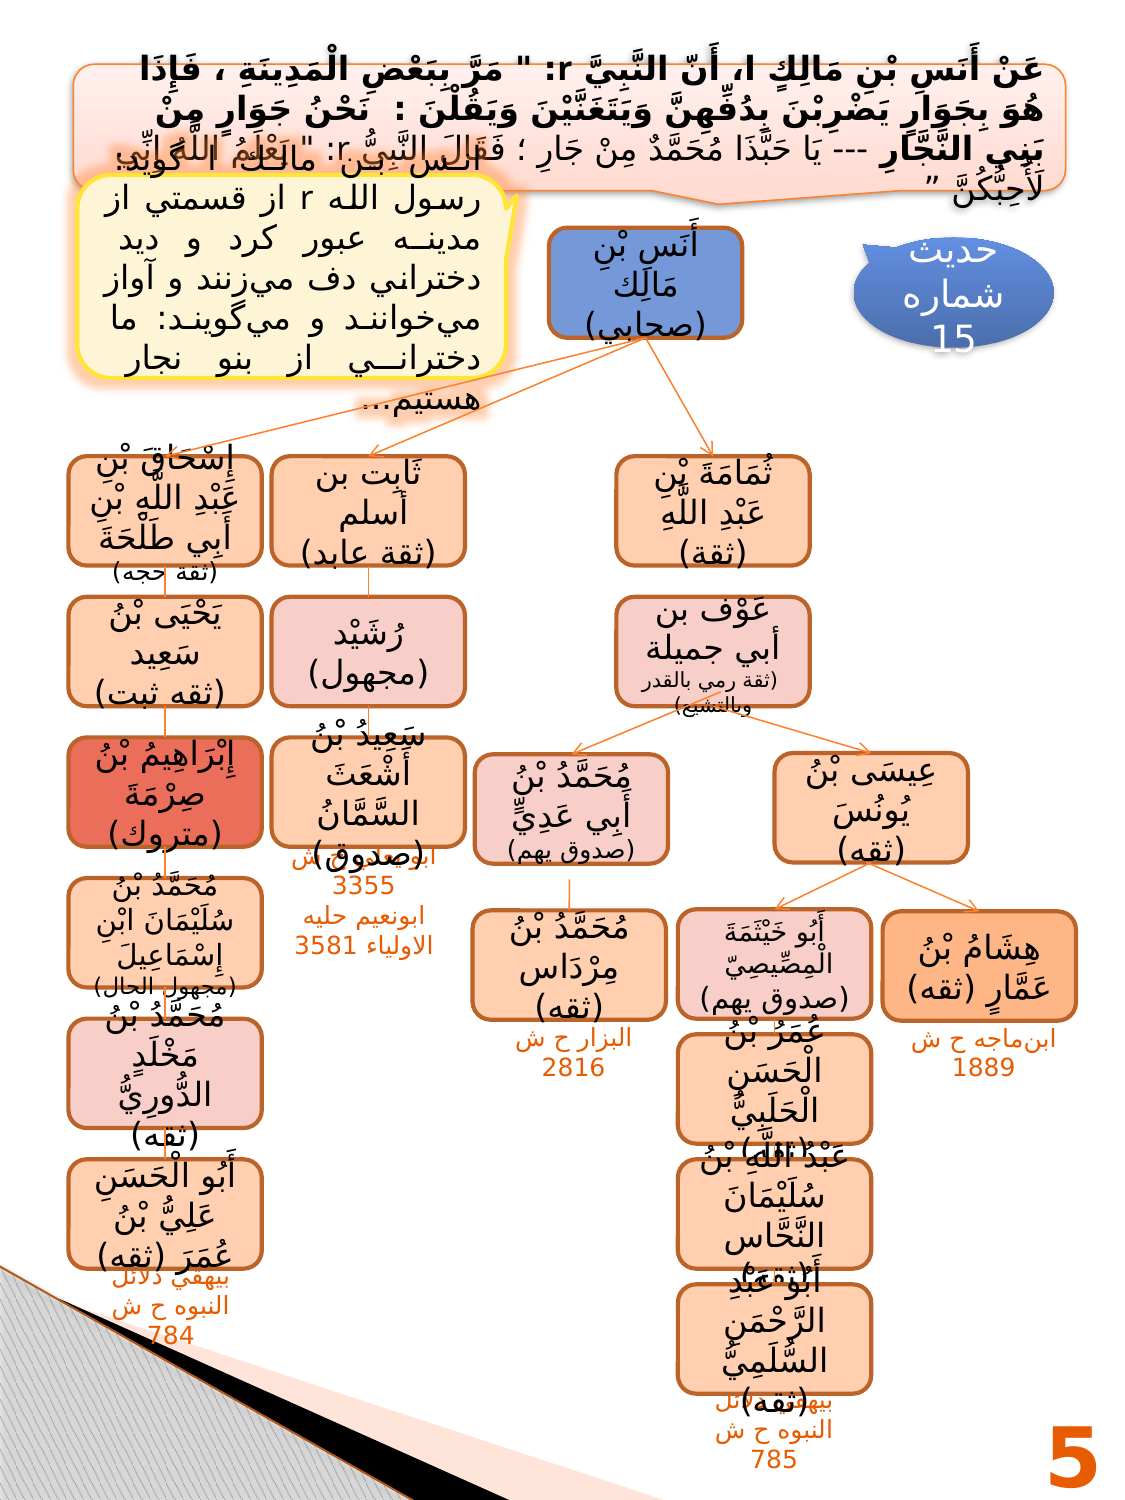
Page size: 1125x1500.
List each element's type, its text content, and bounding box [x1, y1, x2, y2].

text_box إِسْحَاقَ بْنِ عَبْدِ اللَّهِ بْنِ أَبِي طَلْحَةَ (ثقة حجه) [66, 454, 264, 568]
text_box مُحَمَّدُ بْنُ مِرْدَاس (ثقه) [470, 908, 669, 1022]
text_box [768, 650, 816, 810]
text_box أَنَسِ بْنِ مَالِك (صحابي) [546, 225, 745, 340]
text_box أَبُو عَبْدِ الرَّحْمَنِ السُّلَمِيُّ (ثقه) [675, 1282, 874, 1396]
text_box يَحْيَى بْنُ سَعِيد (ثقه ثبت) [66, 594, 264, 709]
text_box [799, 837, 847, 935]
text_box بيهقي دلائل النبوه ح ش 785 [671, 1395, 877, 1461]
text_box انس بن مالك ا گويد: رسول الله r از قسمتي از مدينه عبور كرد و ديد دختراني دف مي‌زنند و آواز مي‌خوانند و مي‌گويند: ما دختراني از بنو نجار هستيم... [75, 172, 519, 381]
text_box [614, 648, 678, 798]
text_box مُحَمَّدُ بْنُ أَبِي عَدِيٍّ (صدوق يهم) [472, 752, 671, 866]
text_box إِبْرَاهِيمُ بْنُ صِرْمَةَ (متروك) [66, 735, 264, 849]
text_box سَعِيدُ بْنُ أَشْعَثَ السَّمَّانُ (صدوق) [269, 735, 468, 849]
text_box رُشَيْد (مجهول) [269, 594, 468, 709]
text_box عَوْف بن أبي جميلة (ثقة رمي بالقدر وبالتشيع) [614, 594, 812, 709]
text_box مُحَمَّدُ بْنُ مَخْلَدٍ الدُّورِيُّ (ثقه) [66, 1016, 264, 1131]
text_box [645, 337, 714, 457]
text_box [132, 1352, 399, 1500]
text_box هِشَامُ بْنُ عَمَّارٍ (ثقه) [880, 909, 1079, 1023]
text_box ثَابِت بن أسلم (ثقة عابد) [269, 465, 468, 568]
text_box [164, 337, 366, 457]
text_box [368, 337, 644, 457]
text_box عَبْدُ اللَّهِ بْنُ سُلَيْمَانَ النَّحَّاس (ثقه) [675, 1157, 874, 1271]
text_box عُمَرُ بْنُ الْحَسَنِ الْحَلَبِيُّ (ثقه) [675, 1032, 874, 1146]
text_box ابن‌ماجه ح ش 1889 [881, 1019, 1087, 1085]
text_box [865, 861, 980, 912]
text_box [3, 1276, 68, 1316]
text_box بيهقي دلائل النبوه ح ش 784 [68, 1286, 274, 1352]
text_box أَبُو الْحَسَنِ عَلِيُّ بْنُ عُمَرَ (ثقه) [66, 1157, 264, 1271]
text_box ابو يعلي ح ش 3355 ابونعيم حليه الاولياء 3581 [261, 866, 467, 933]
text_box أَبُو خَيْثَمَةَ الْمِصِّيصِيّ (صدوق يهم) [675, 907, 874, 1021]
text_box مُحَمَّدُ بْنُ سُلَيْمَانَ ابْنِ إِسْمَاعِيلَ (مجهول الحال) [66, 875, 264, 990]
text_box 54 [1005, 1396, 1125, 1500]
text_box عَنْ أَنَسِ بْنِ مَالِكٍ ا، أَنّ النَّبِيَّ r: " مَرَّ بِبَعْضِ الْمَدِينَةِ ، فَإِذَا هُوَ بِجَوَارٍ يَضْرِبْنَ بِدُفِّهِنَّ وَيَتَغَنَّيْنَ وَيَقُلْنَ : نَحْنُ جَوَارٍ مِنْ بَنِي النَّجَّارِ --- يَا حَبَّذَا مُحَمَّدٌ مِنْ جَارِ ؛ فَقَالَ النَّبِيُّ r: " يَعْلَمُ اللَّهُ إِنِّي لَأُحِبُّكُنَّ ” [72, 63, 1067, 206]
text_box حديث شماره 15 [853, 237, 1054, 348]
text_box البزار ح ش 2816 [471, 1018, 677, 1084]
text_box عِيسَى بْنُ يُونُسَ (ثقه) [772, 750, 971, 865]
text_box ثُمَامَةَ بْنِ عَبْدِ اللَّهِ (ثقة) [614, 454, 812, 568]
